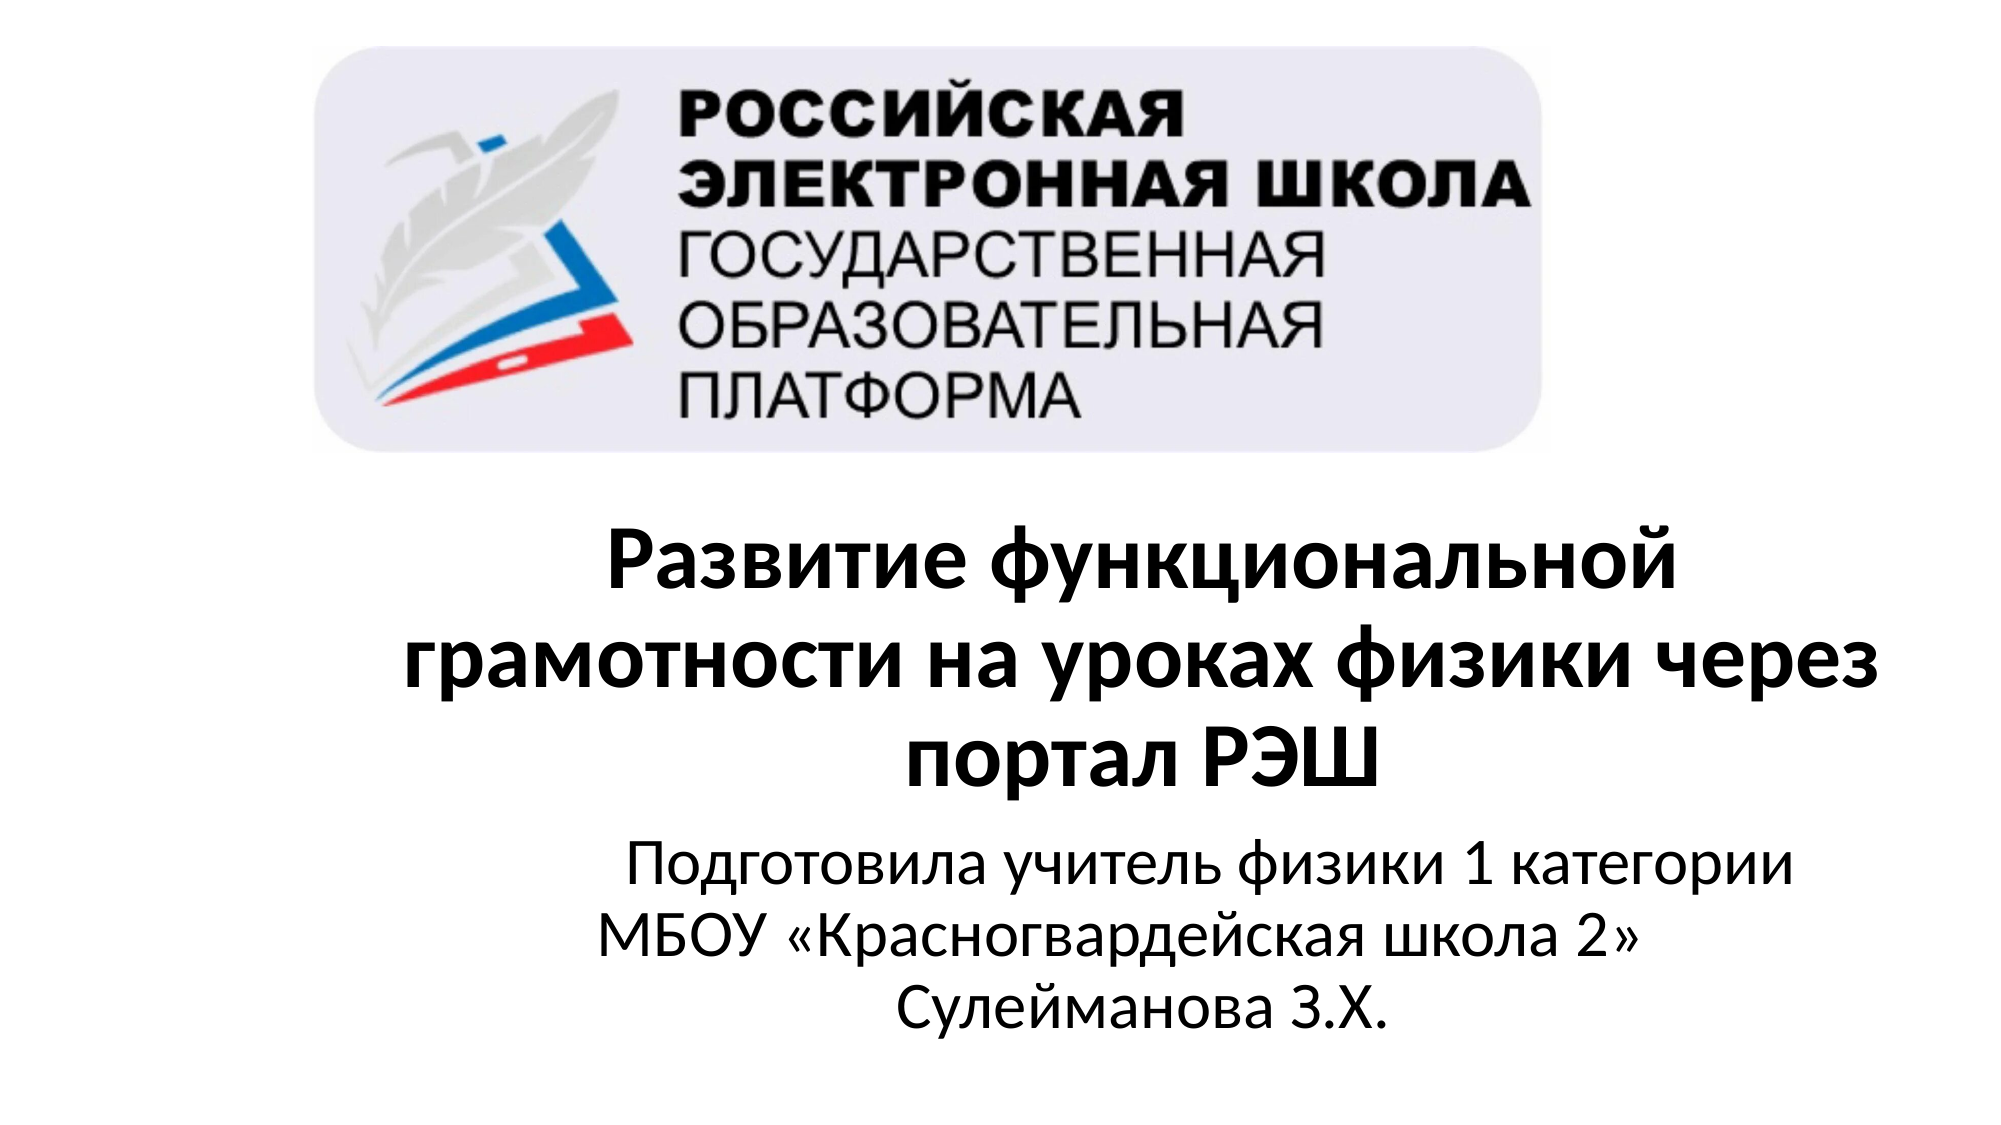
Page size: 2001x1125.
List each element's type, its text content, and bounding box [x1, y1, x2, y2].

subtitle Развитие функциональной грамотности на уроках физики через портал РЭШ Подготовила учитель физики 1 категории МБОУ «Красногвардейская школа 2» Сулейманова З.Х. [387, 502, 1900, 1038]
picture [312, 46, 1551, 453]
